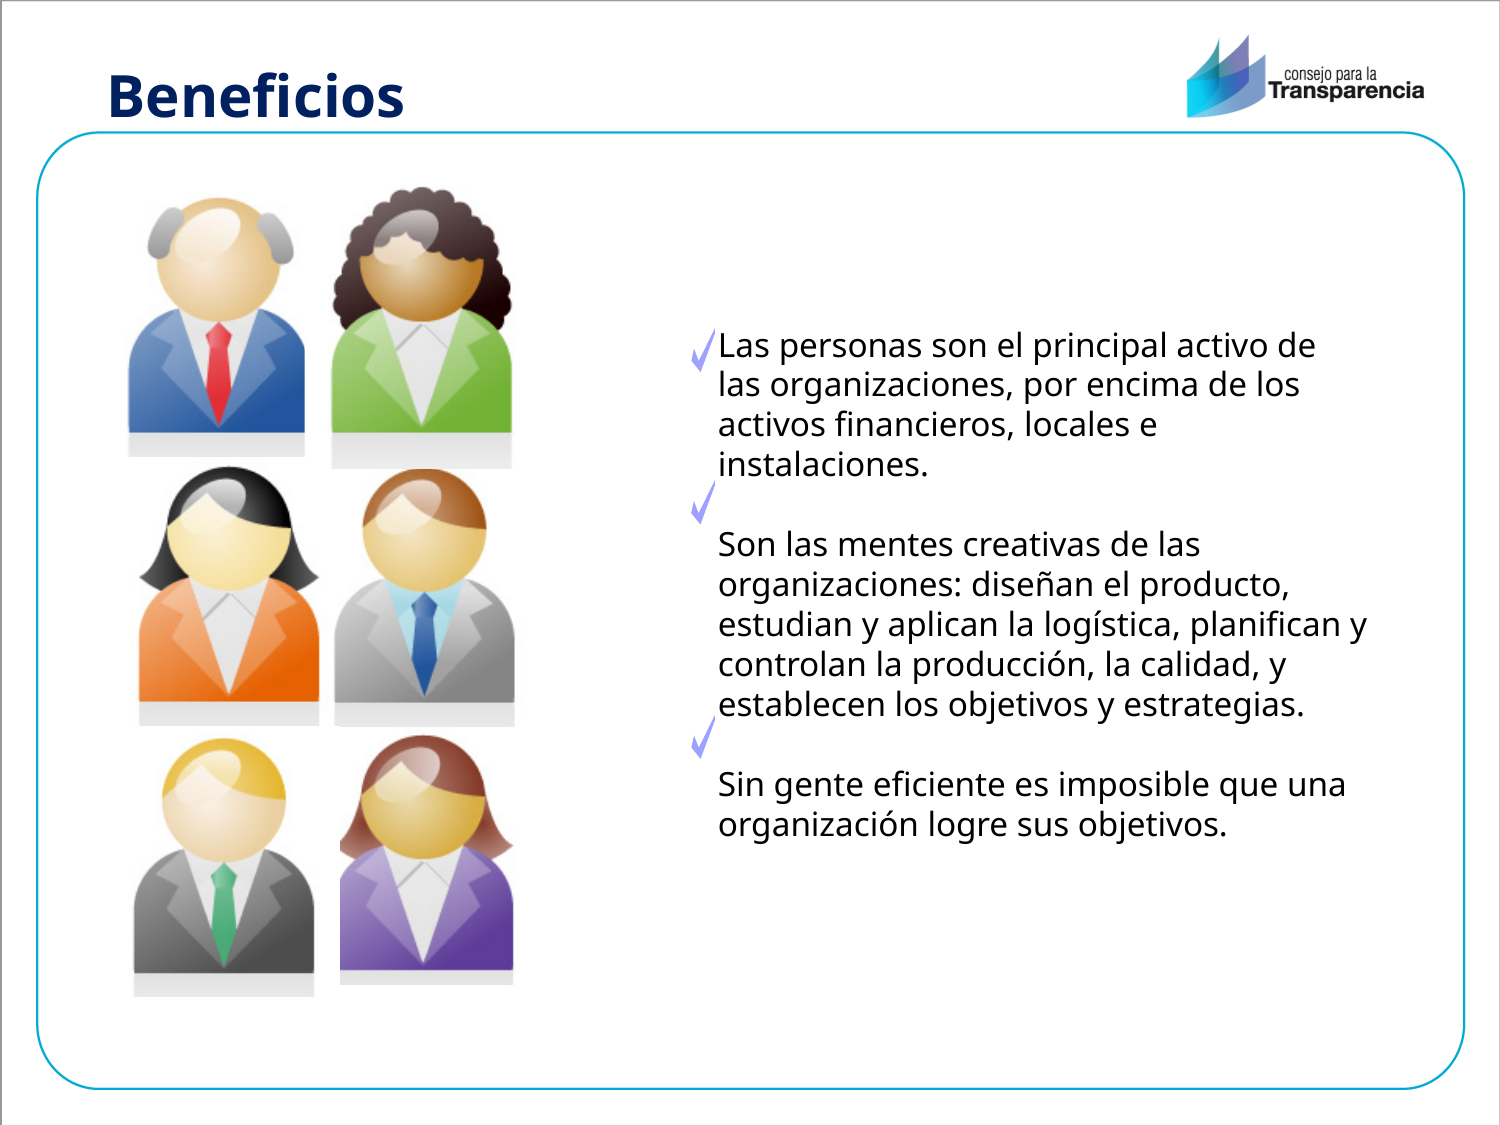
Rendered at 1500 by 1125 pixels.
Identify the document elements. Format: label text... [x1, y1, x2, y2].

text_box [691, 714, 715, 759]
text_box [691, 328, 715, 373]
title Beneficios [91, 46, 1500, 141]
picture [39, 135, 1462, 1087]
picture [0, 0, 1500, 1125]
text_box [691, 480, 715, 525]
text_box Las personas son el principal activo de las organizaciones, por encima de los activos financieros, locales e instalaciones. Son las mentes creativas de las organizaciones: diseñan el producto, estudian y aplican la logística, planifican y controlan la producción, la calidad, y establecen los objetivos y estrategias. Sin gente eficiente es imposible que una organización logre sus objetivos. [703, 316, 1384, 851]
